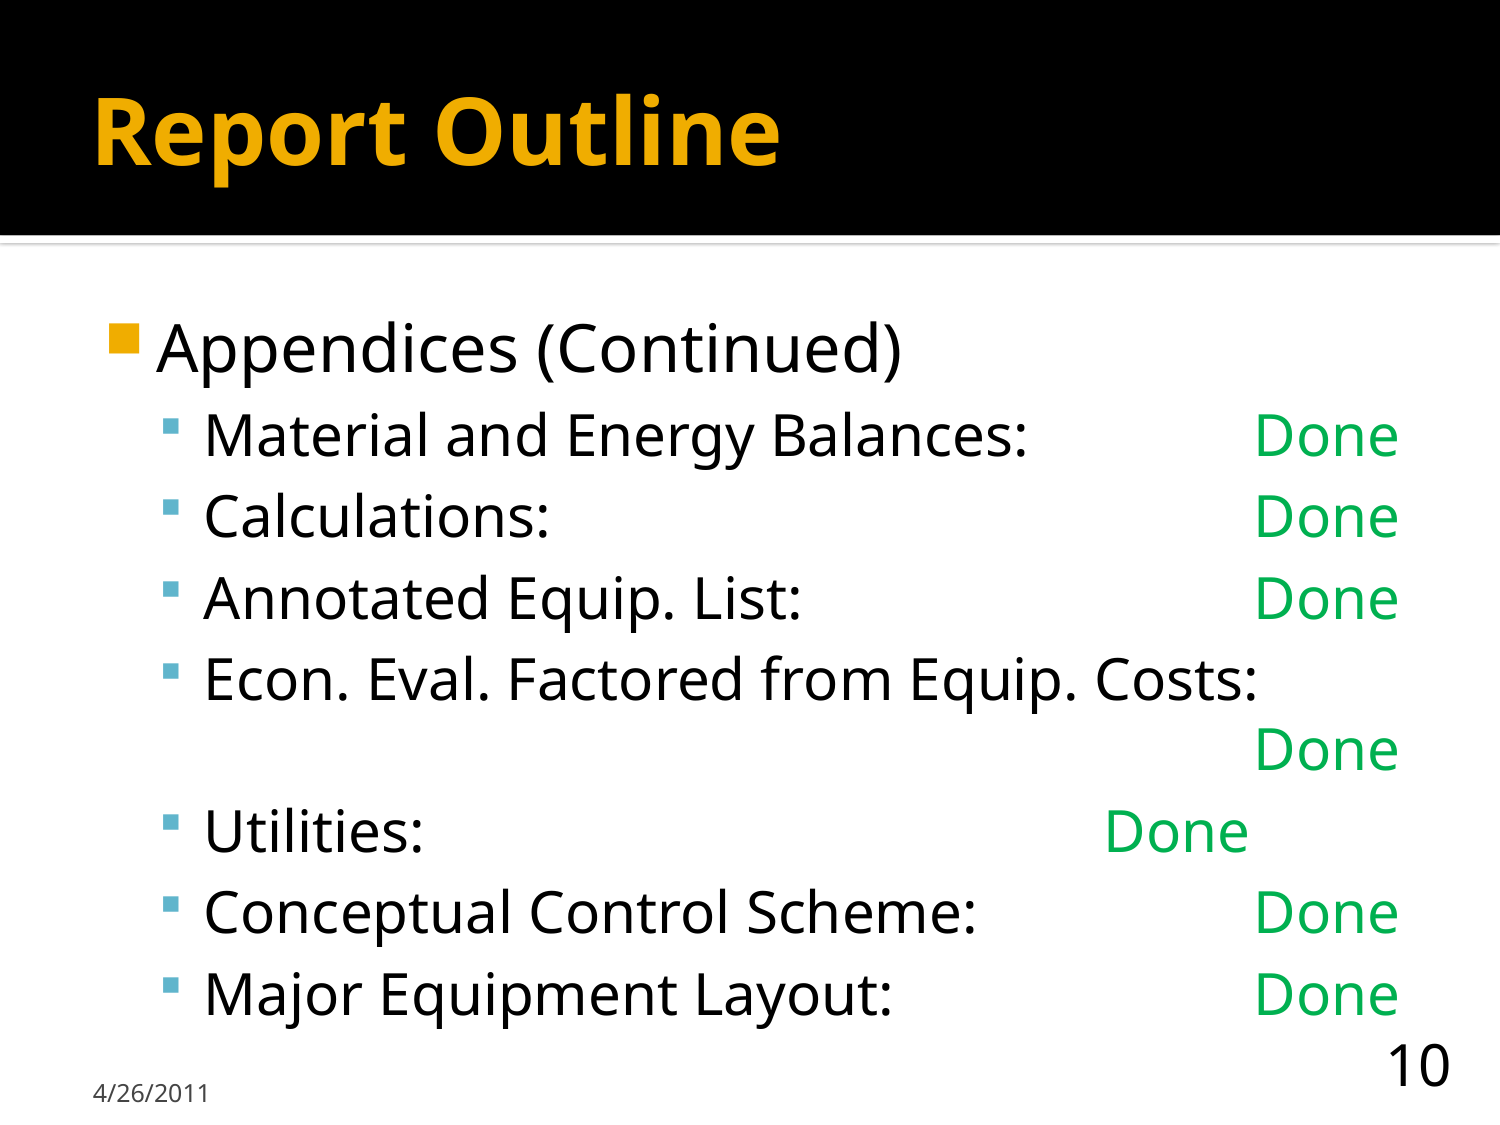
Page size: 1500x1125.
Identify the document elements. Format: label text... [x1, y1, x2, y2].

slide_number 10 [1345, 1062, 1467, 1108]
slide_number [75, 1062, 425, 1108]
title Report Outline [75, 25, 1425, 231]
list Appendices (Continued) Material and Energy Balances: Done Calculations: Done Annotated Equip. List: Done Econ. Eval. Factored from Equip. Costs: Done Utilities: Done Conceptual Control Scheme: Done Major Equipment Layout: Done [75, 291, 1425, 1050]
